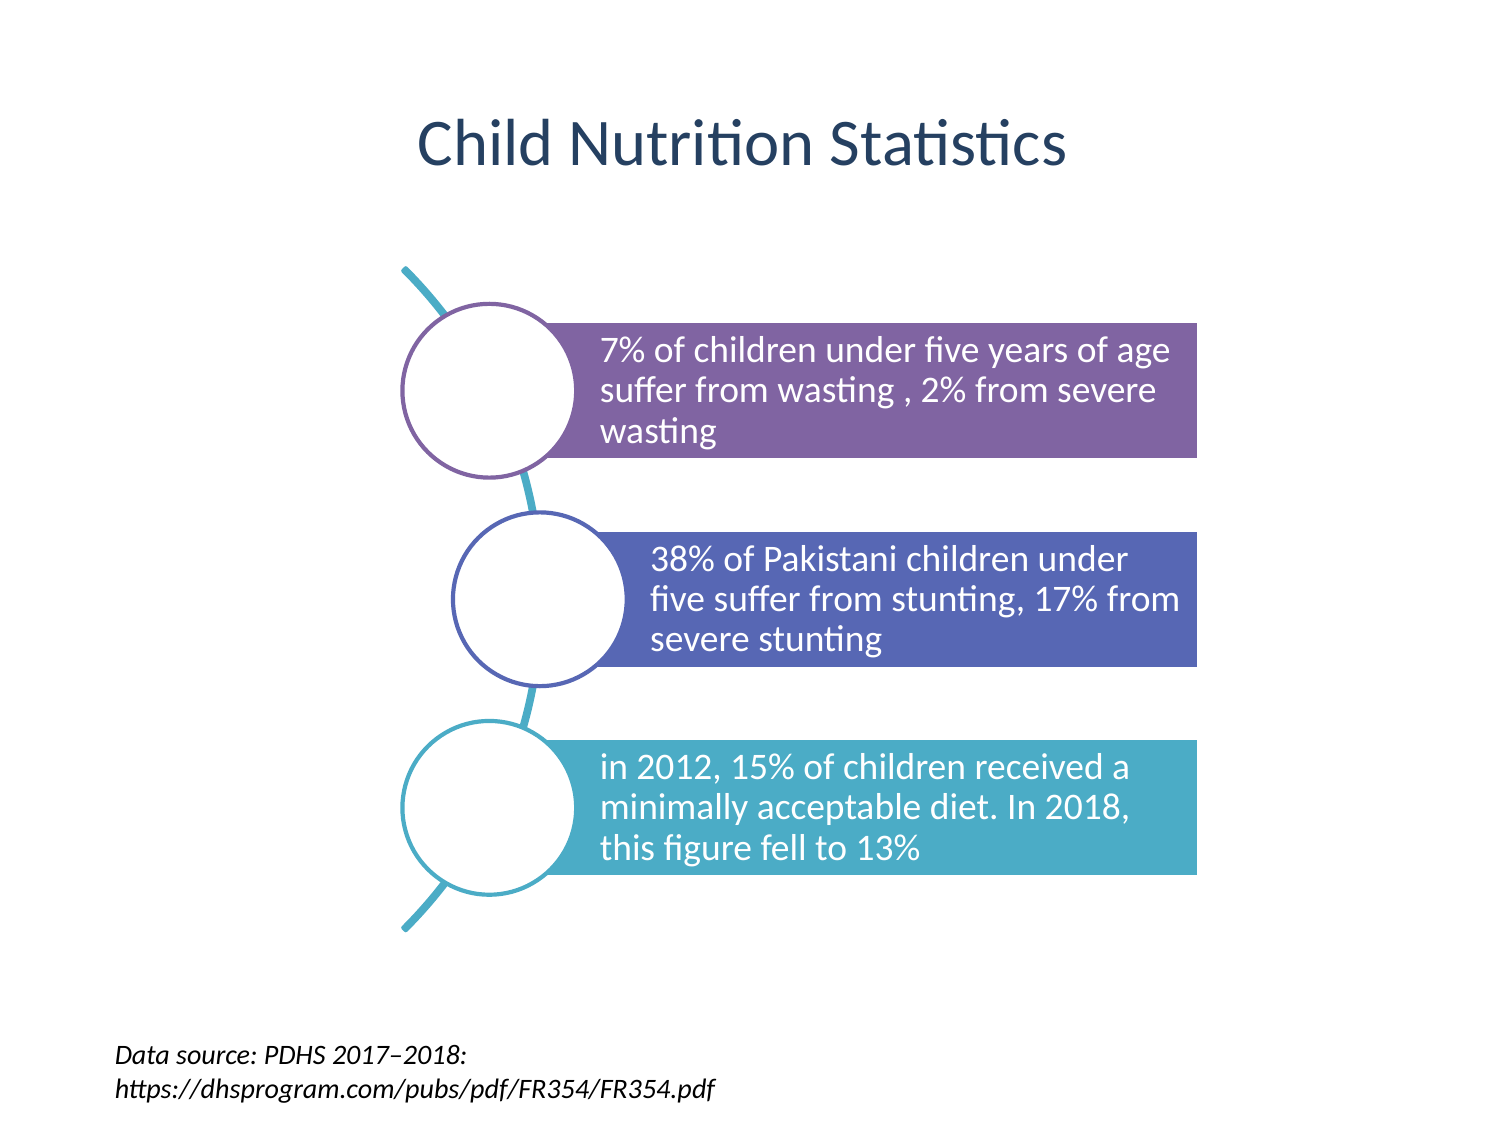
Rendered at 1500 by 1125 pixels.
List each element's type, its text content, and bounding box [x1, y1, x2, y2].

title Child Nutrition Statistics [75, 45, 1425, 233]
text_box Data source: PDHS 2017–2018: https://dhsprogram.com/pubs/pdf/FR354/FR354.pdf [99, 1029, 750, 1112]
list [392, 251, 1209, 948]
